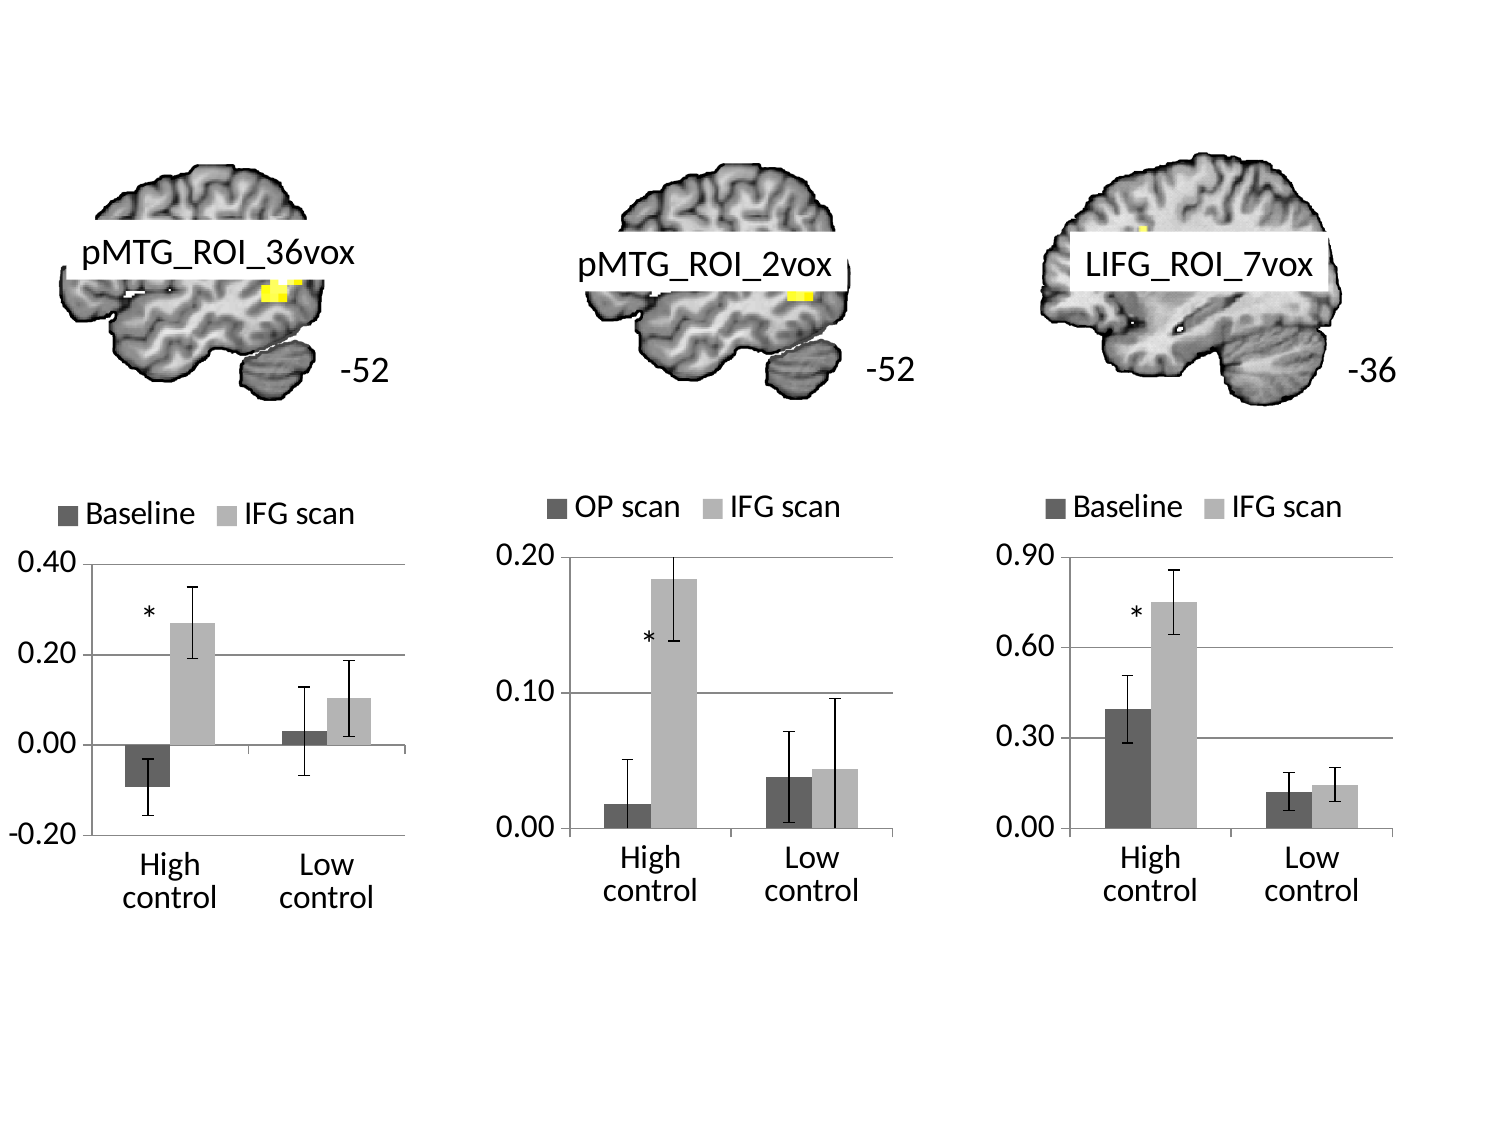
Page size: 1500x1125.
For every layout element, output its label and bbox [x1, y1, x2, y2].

text_box [487, 474, 902, 919]
text_box [1012, 149, 1413, 416]
text_box [0, 149, 406, 438]
text_box [525, 148, 931, 437]
text_box [987, 474, 1402, 919]
text_box [0, 481, 414, 926]
